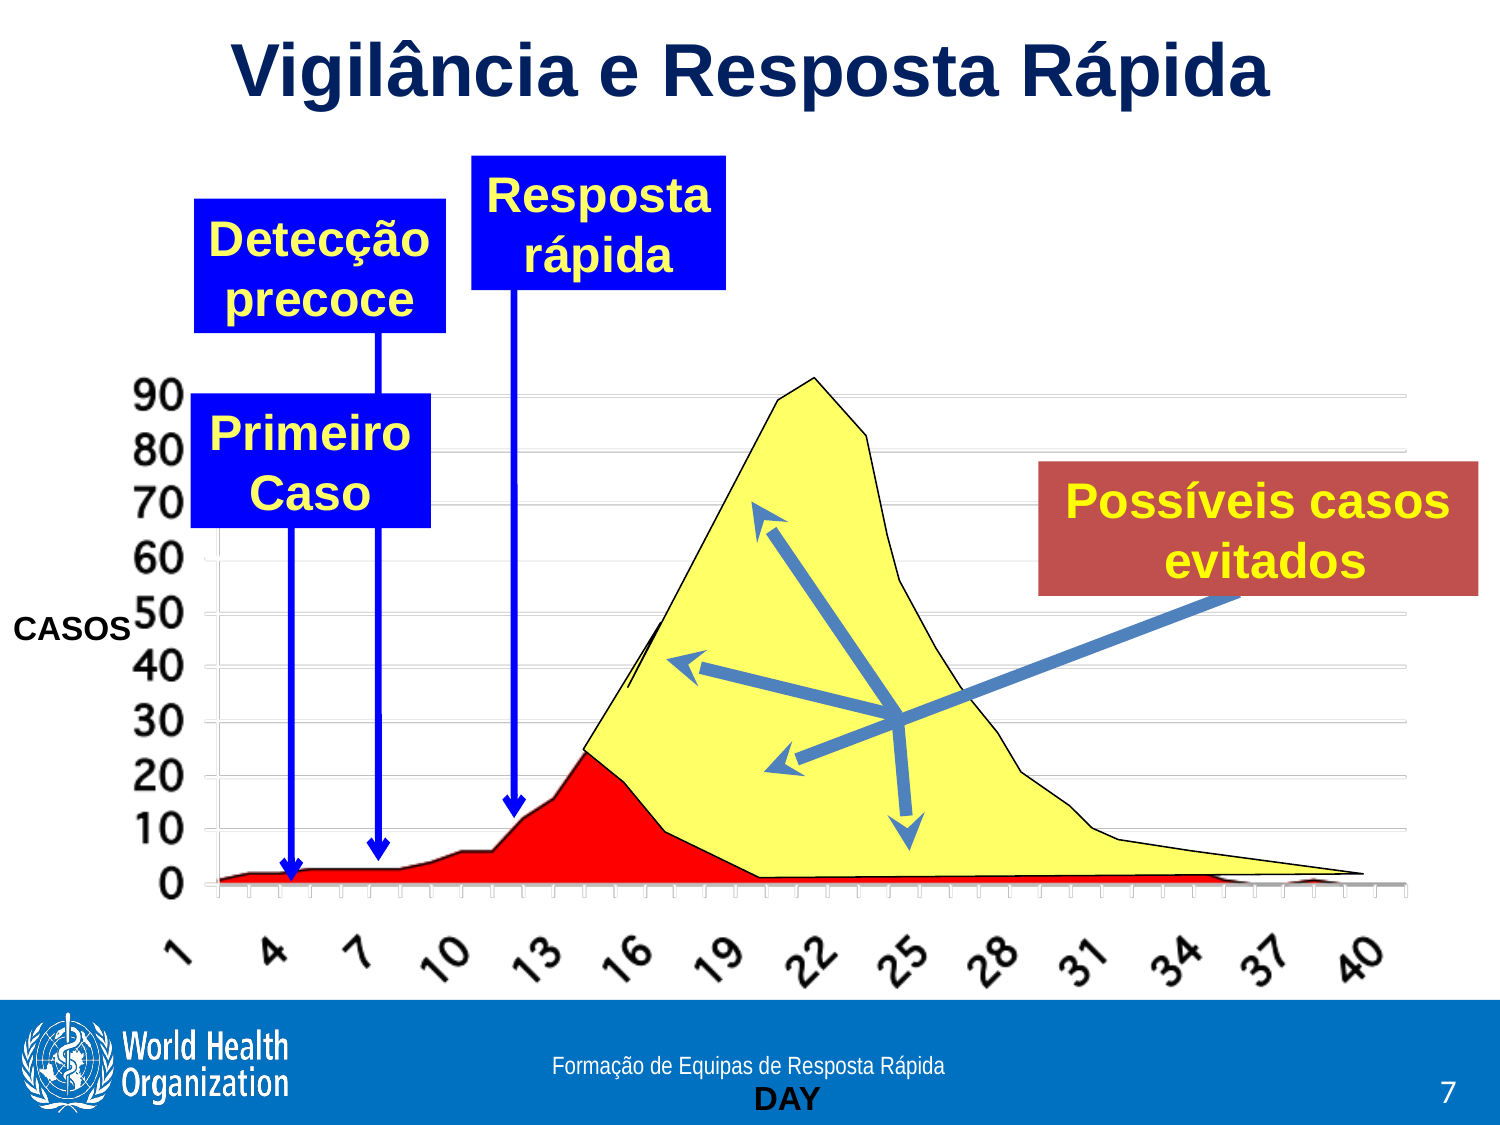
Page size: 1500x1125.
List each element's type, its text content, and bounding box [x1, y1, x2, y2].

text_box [190, 392, 432, 882]
title Vigilância e Resposta Rápida [0, 16, 1500, 117]
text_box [94, 327, 1433, 1037]
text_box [469, 154, 728, 819]
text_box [582, 377, 1479, 878]
picture [21, 1012, 288, 1113]
text_box DAY [739, 1070, 837, 1125]
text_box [192, 197, 448, 862]
text_box CASOS [0, 600, 89, 655]
